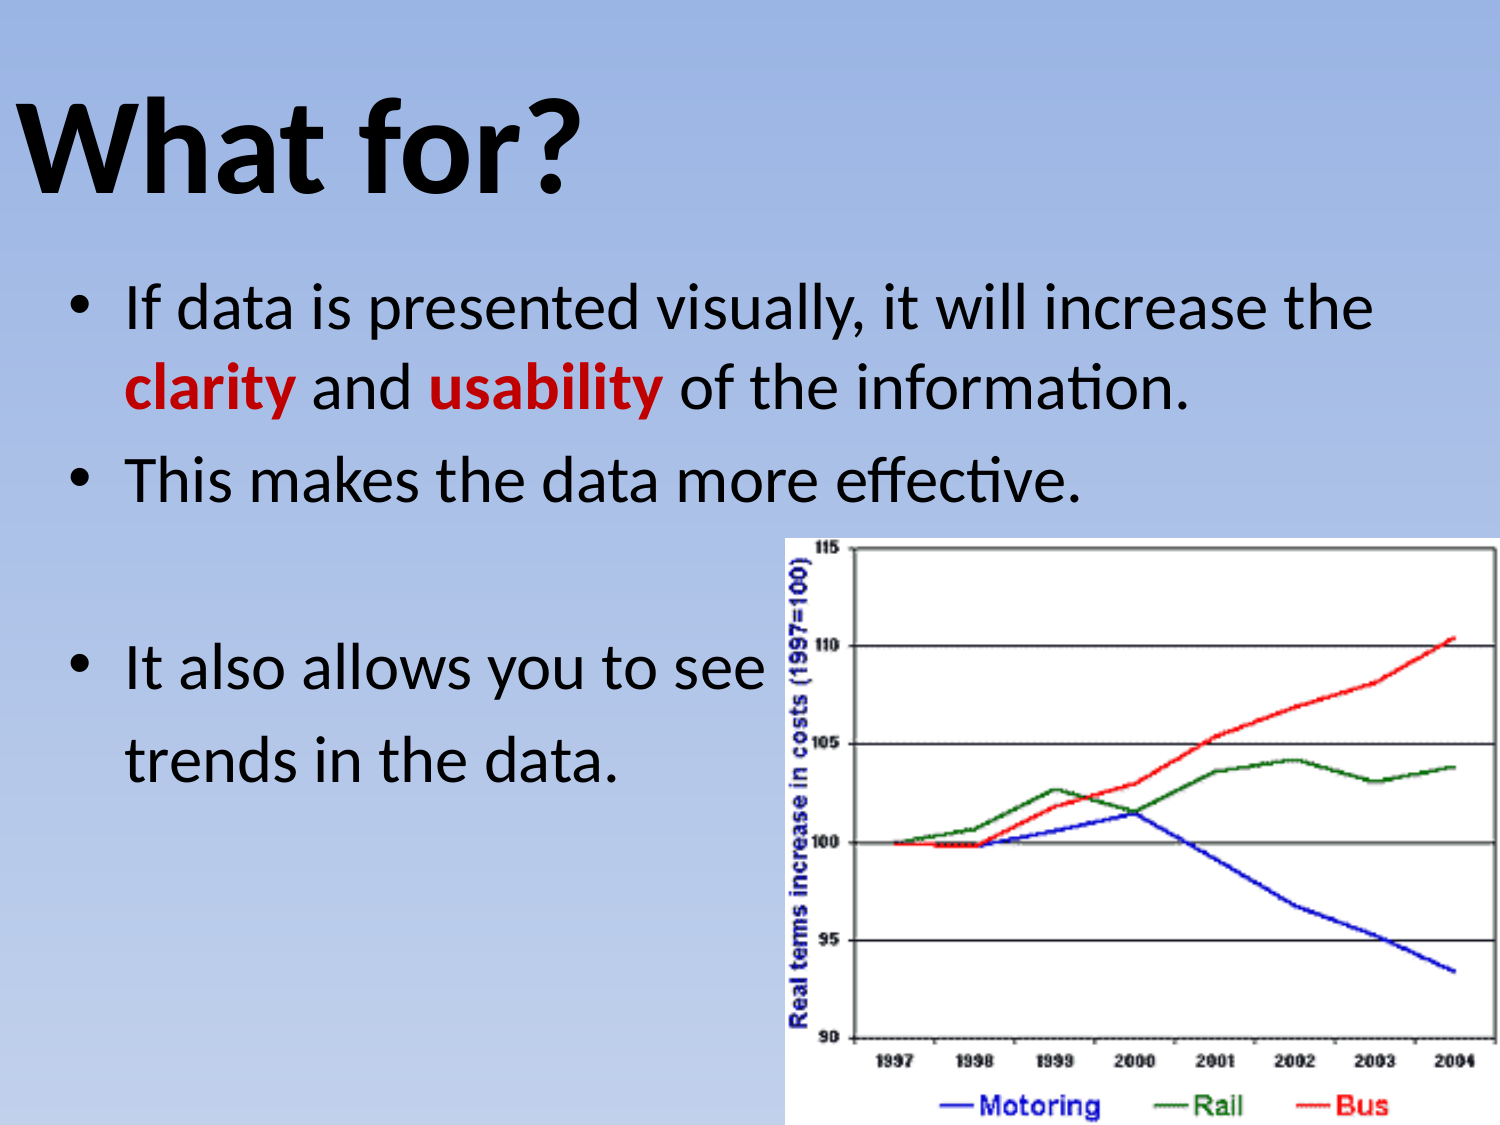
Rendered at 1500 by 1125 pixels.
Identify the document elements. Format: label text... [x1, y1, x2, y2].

list If data is presented visually, it will increase the clarity and usability of the information. This makes the data more effective. It also allows you to see trends in the data. [53, 255, 1404, 998]
picture [785, 538, 1500, 1125]
title What for? [0, 45, 1500, 233]
